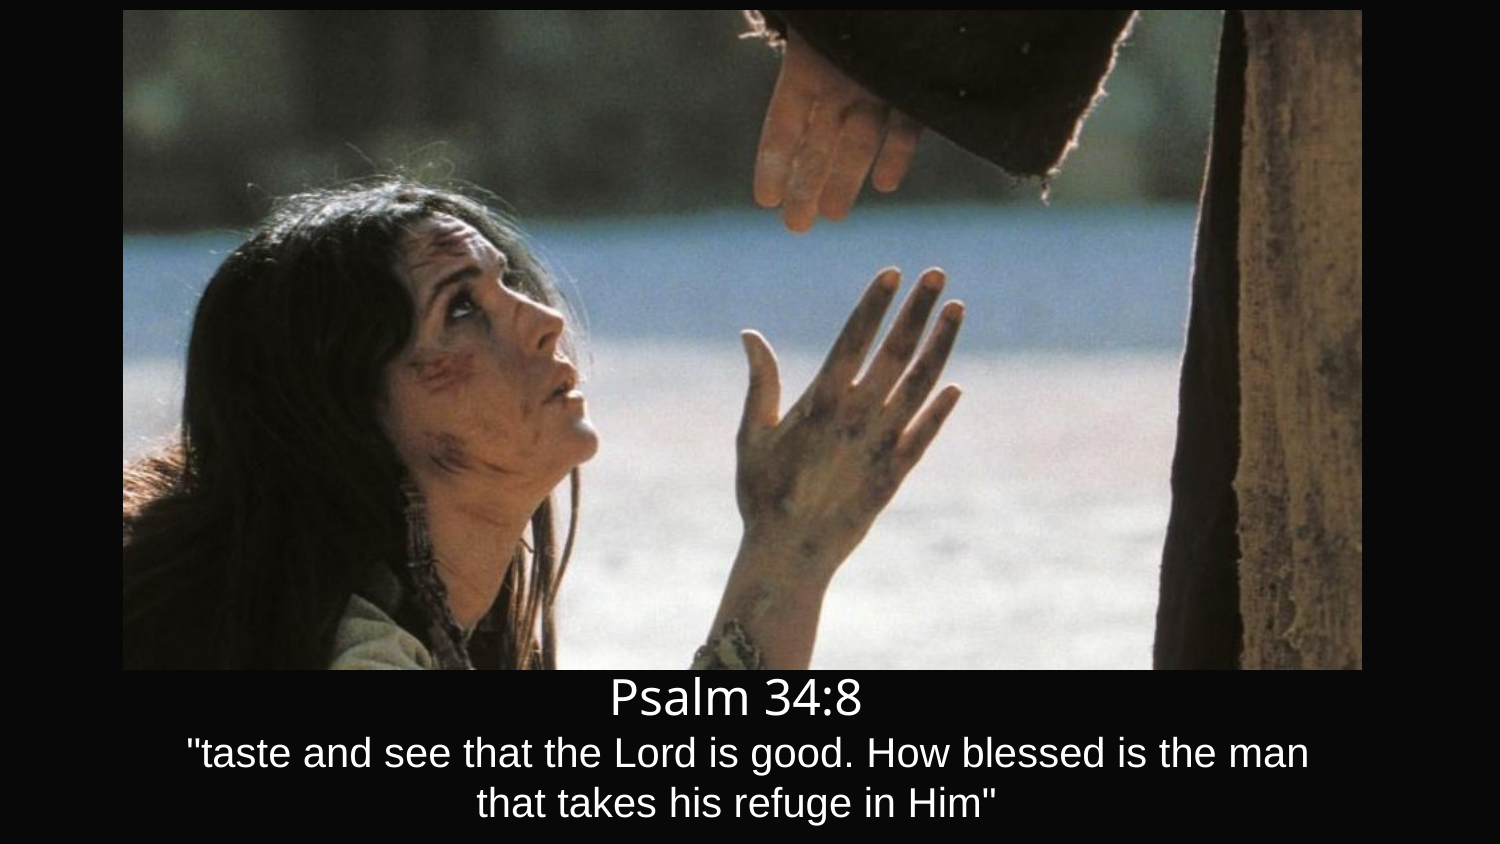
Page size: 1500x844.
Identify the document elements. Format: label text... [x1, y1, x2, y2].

text_box Psalm 34:8 "taste and see that the Lord is good. How blessed is the man that takes his refuge in Him" [128, 678, 1357, 833]
picture [123, 10, 1362, 671]
